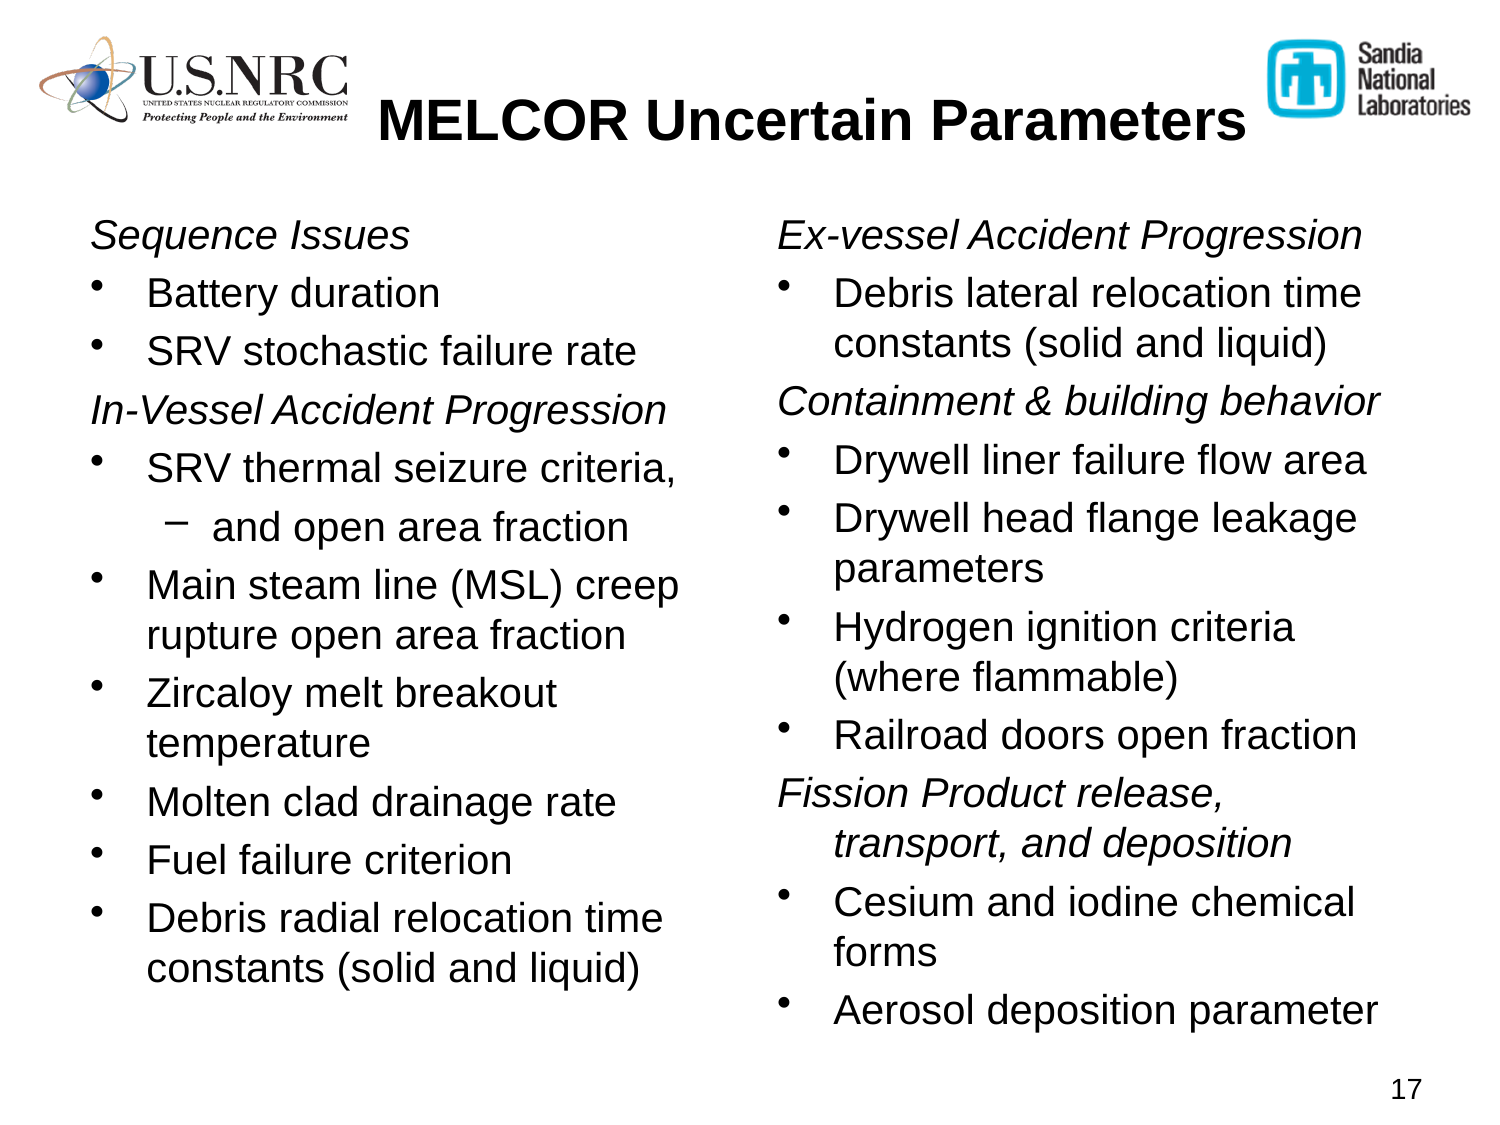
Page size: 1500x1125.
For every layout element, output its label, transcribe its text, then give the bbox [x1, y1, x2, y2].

title MELCOR Uncertain Parameters [362, 74, 1313, 188]
list Sequence Issues Battery duration SRV stochastic failure rate In-Vessel Accident Progression SRV thermal seizure criteria, and open area fraction Main steam line (MSL) creep rupture open area fraction Zircaloy melt breakout temperature Molten clad drainage rate Fuel failure criterion Debris radial relocation time constants (solid and liquid) [74, 199, 738, 986]
slide_number 17 [1353, 1062, 1461, 1113]
picture [1275, 48, 1337, 110]
picture [1262, 33, 1475, 126]
list Ex-vessel Accident Progression Debris lateral relocation time constants (solid and liquid) Containment & building behavior Drywell liner failure flow area Drywell head flange leakage parameters Hydrogen ignition criteria (where flammable) Railroad doors open fraction Fission Product release, transport, and deposition Cesium and iodine chemical forms Aerosol deposition parameter [761, 199, 1426, 986]
picture [37, 33, 350, 126]
